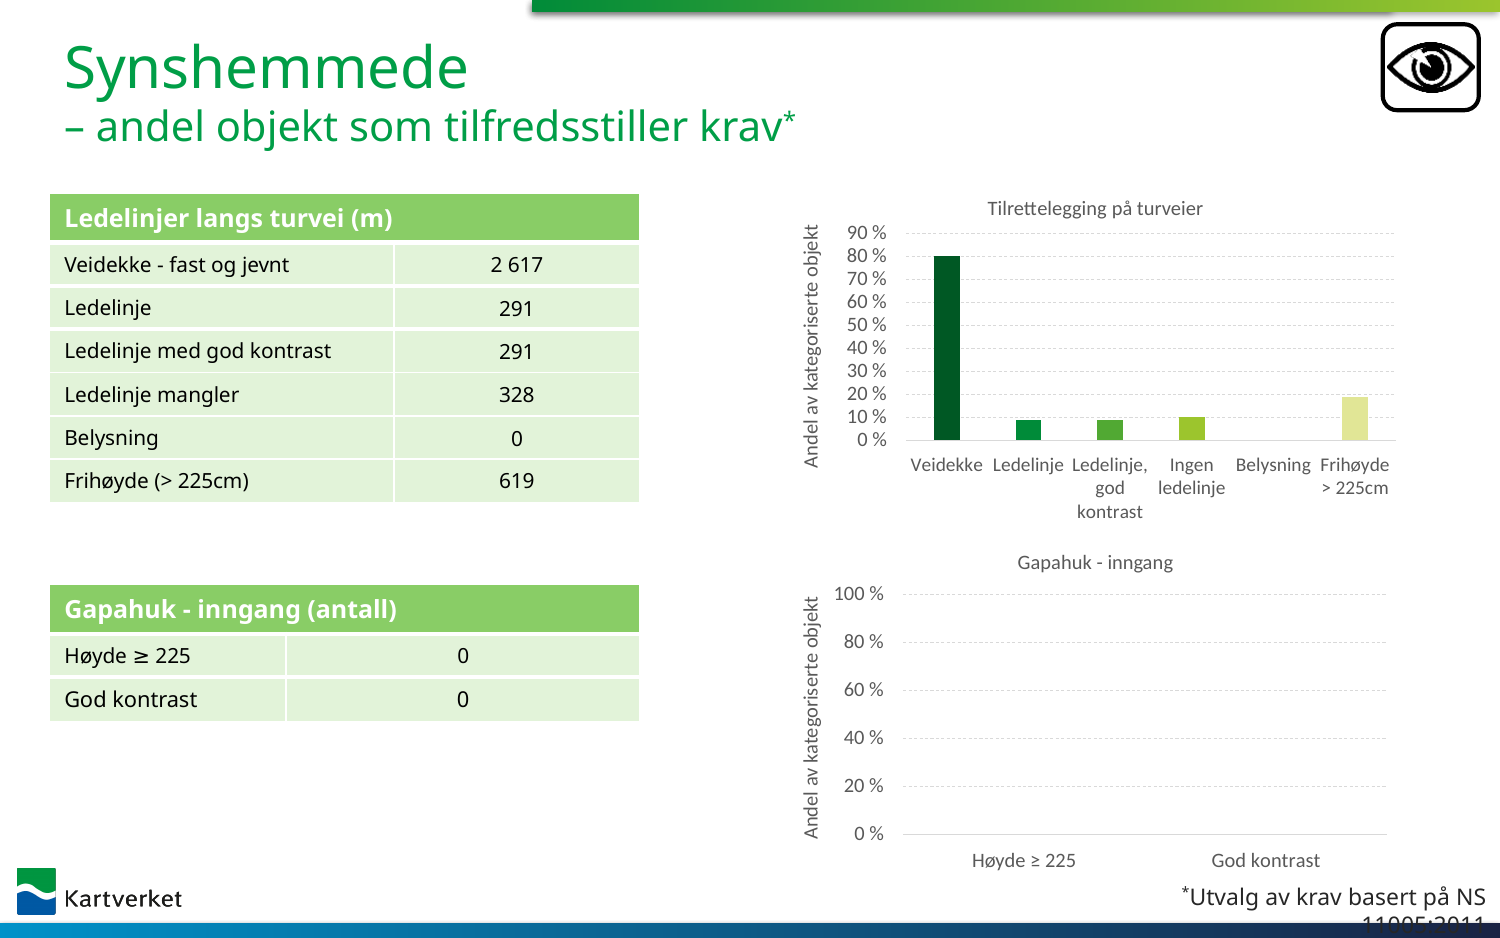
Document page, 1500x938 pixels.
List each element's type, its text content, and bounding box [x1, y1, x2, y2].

picture [791, 541, 1400, 880]
text_box Synshemmede – andel objekt som tilfredsstiller krav* [49, 24, 1431, 158]
table_cell 291 [395, 331, 639, 372]
picture [791, 187, 1400, 526]
table_cell Ledelinje mangler [50, 373, 393, 415]
table_cell God kontrast [50, 679, 285, 721]
table_cell Belysning [50, 417, 393, 458]
table_cell 291 [395, 288, 639, 327]
table_header Gapahuk - inngang (antall) [50, 585, 639, 632]
table_cell 2 617 [395, 245, 639, 284]
table_cell Høyde ≥ 225 [50, 636, 285, 675]
table_cell Frihøyde (> 225cm) [50, 460, 393, 502]
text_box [1382, 24, 1480, 111]
table_cell 0 [395, 417, 639, 458]
table_cell Veidekke - fast og jevnt [50, 245, 393, 284]
table_cell 0 [287, 636, 639, 675]
text_box *Utvalg av krav basert på NS 11005:2011 [1068, 873, 1500, 938]
table_cell Ledelinje [50, 288, 393, 327]
table_header Ledelinjer langs turvei (m) [50, 194, 639, 240]
table_cell 619 [395, 460, 639, 502]
table_cell 328 [395, 373, 639, 415]
table_cell Ledelinje med god kontrast [50, 331, 393, 372]
table_cell 0 [287, 679, 639, 721]
